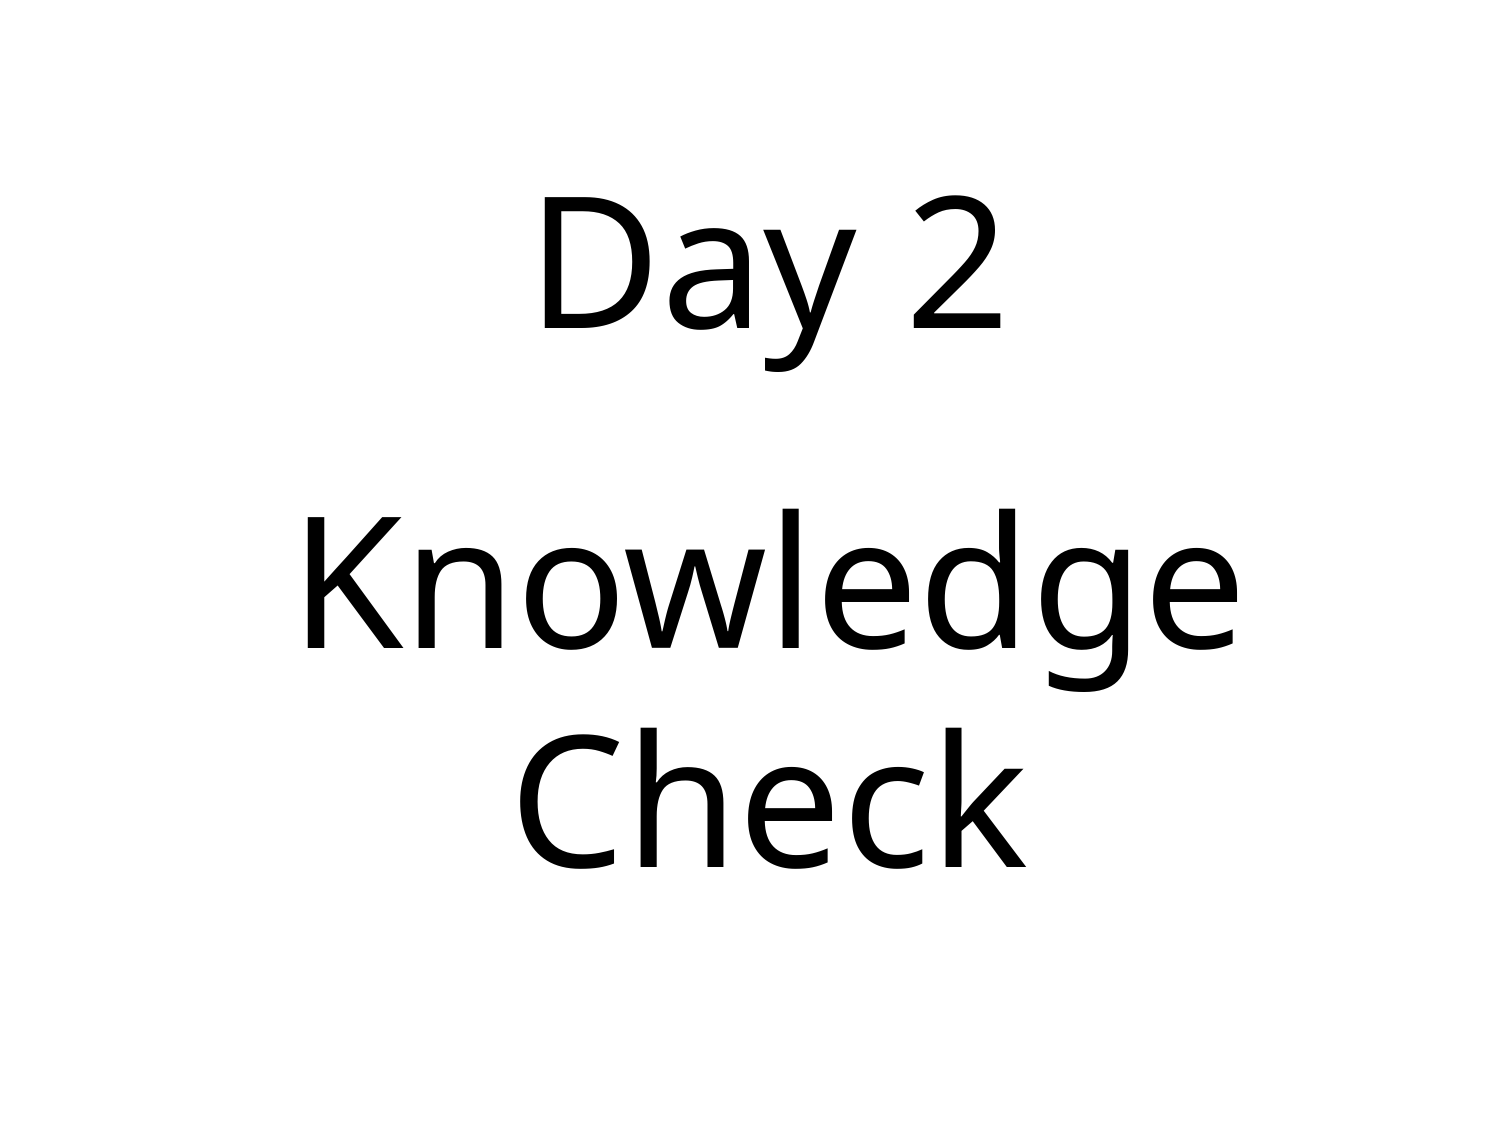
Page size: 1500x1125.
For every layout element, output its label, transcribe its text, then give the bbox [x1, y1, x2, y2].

text_box Day 2 Knowledge Check [99, 137, 1438, 912]
